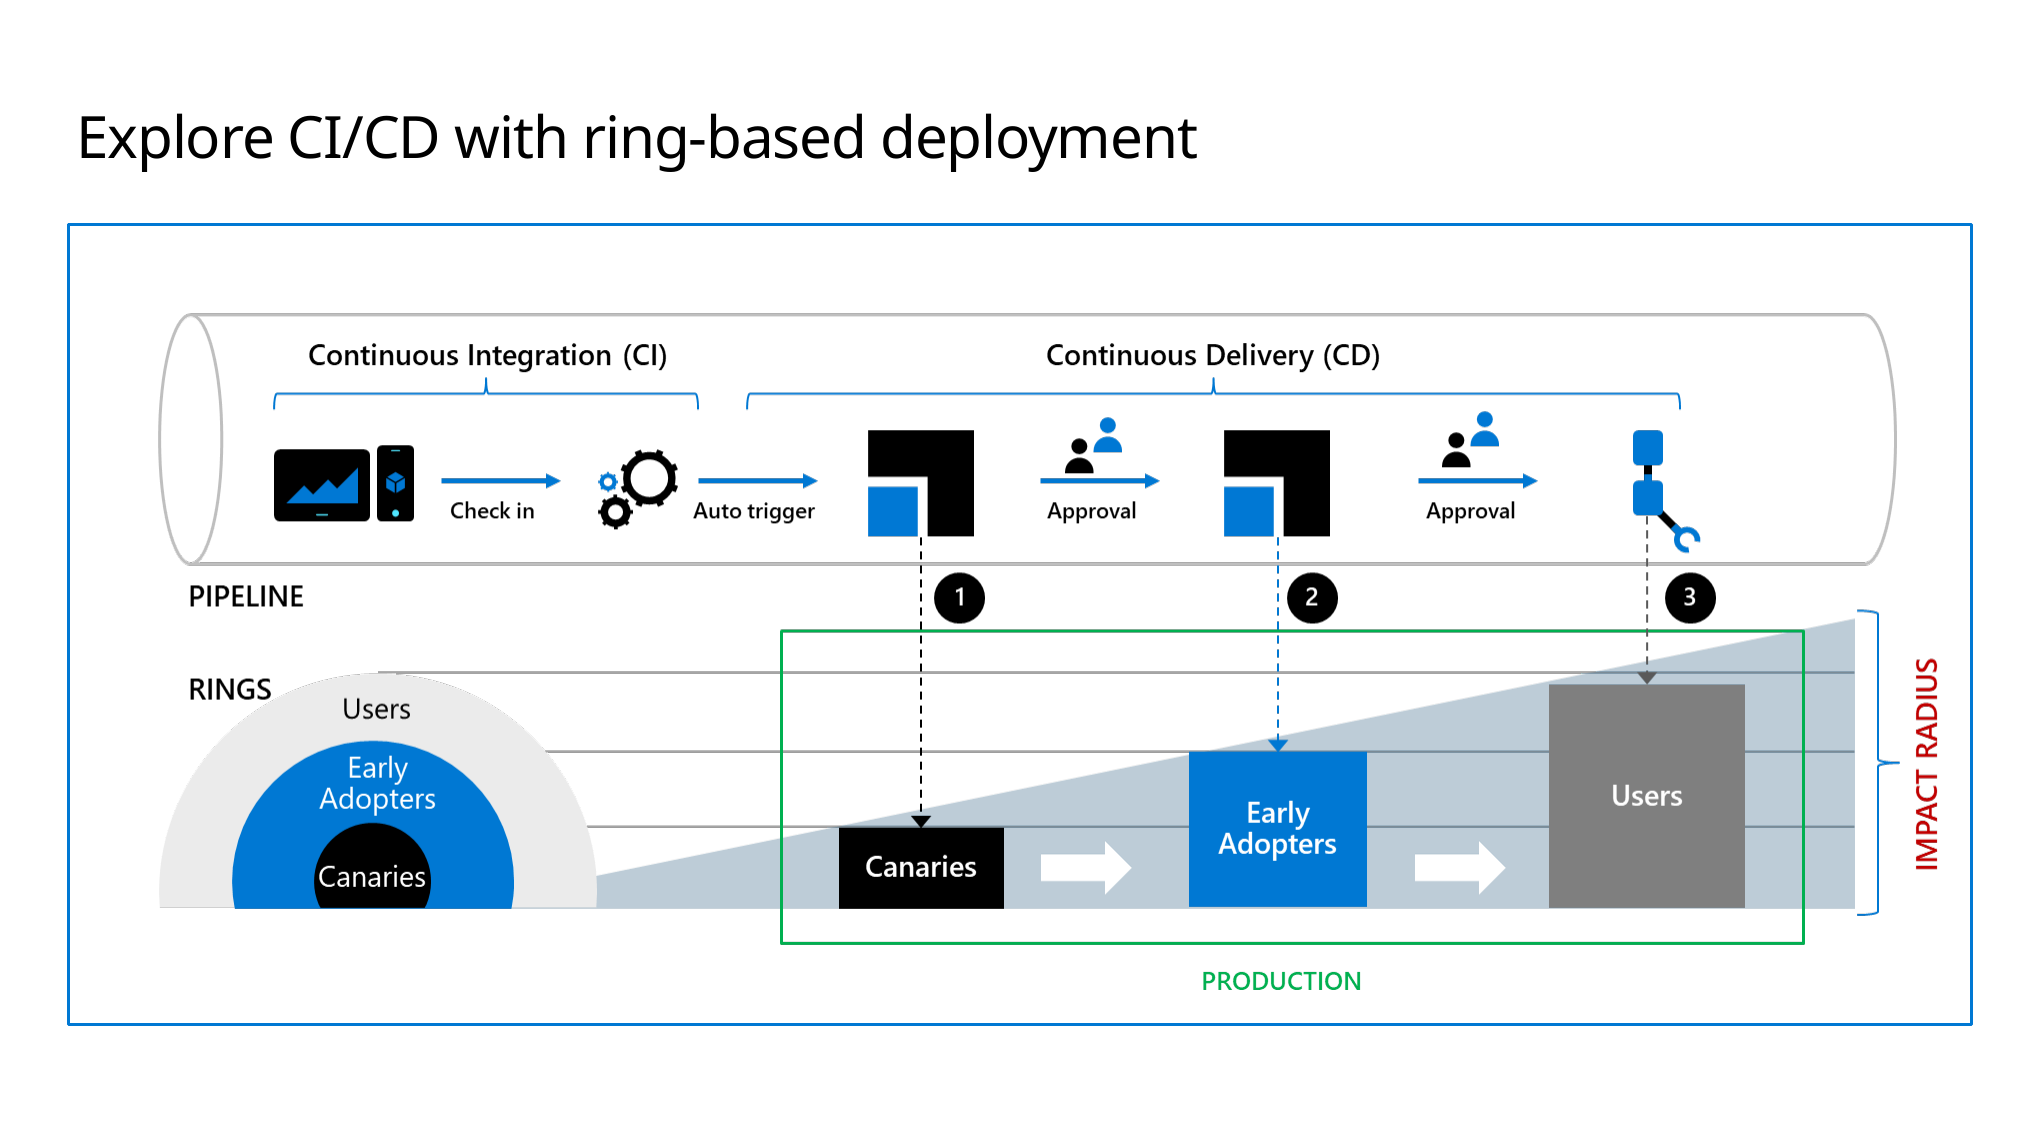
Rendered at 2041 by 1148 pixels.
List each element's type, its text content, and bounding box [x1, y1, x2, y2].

picture [69, 225, 1971, 1023]
title Explore CI/CD with ring-based deployment [76, 103, 1969, 172]
